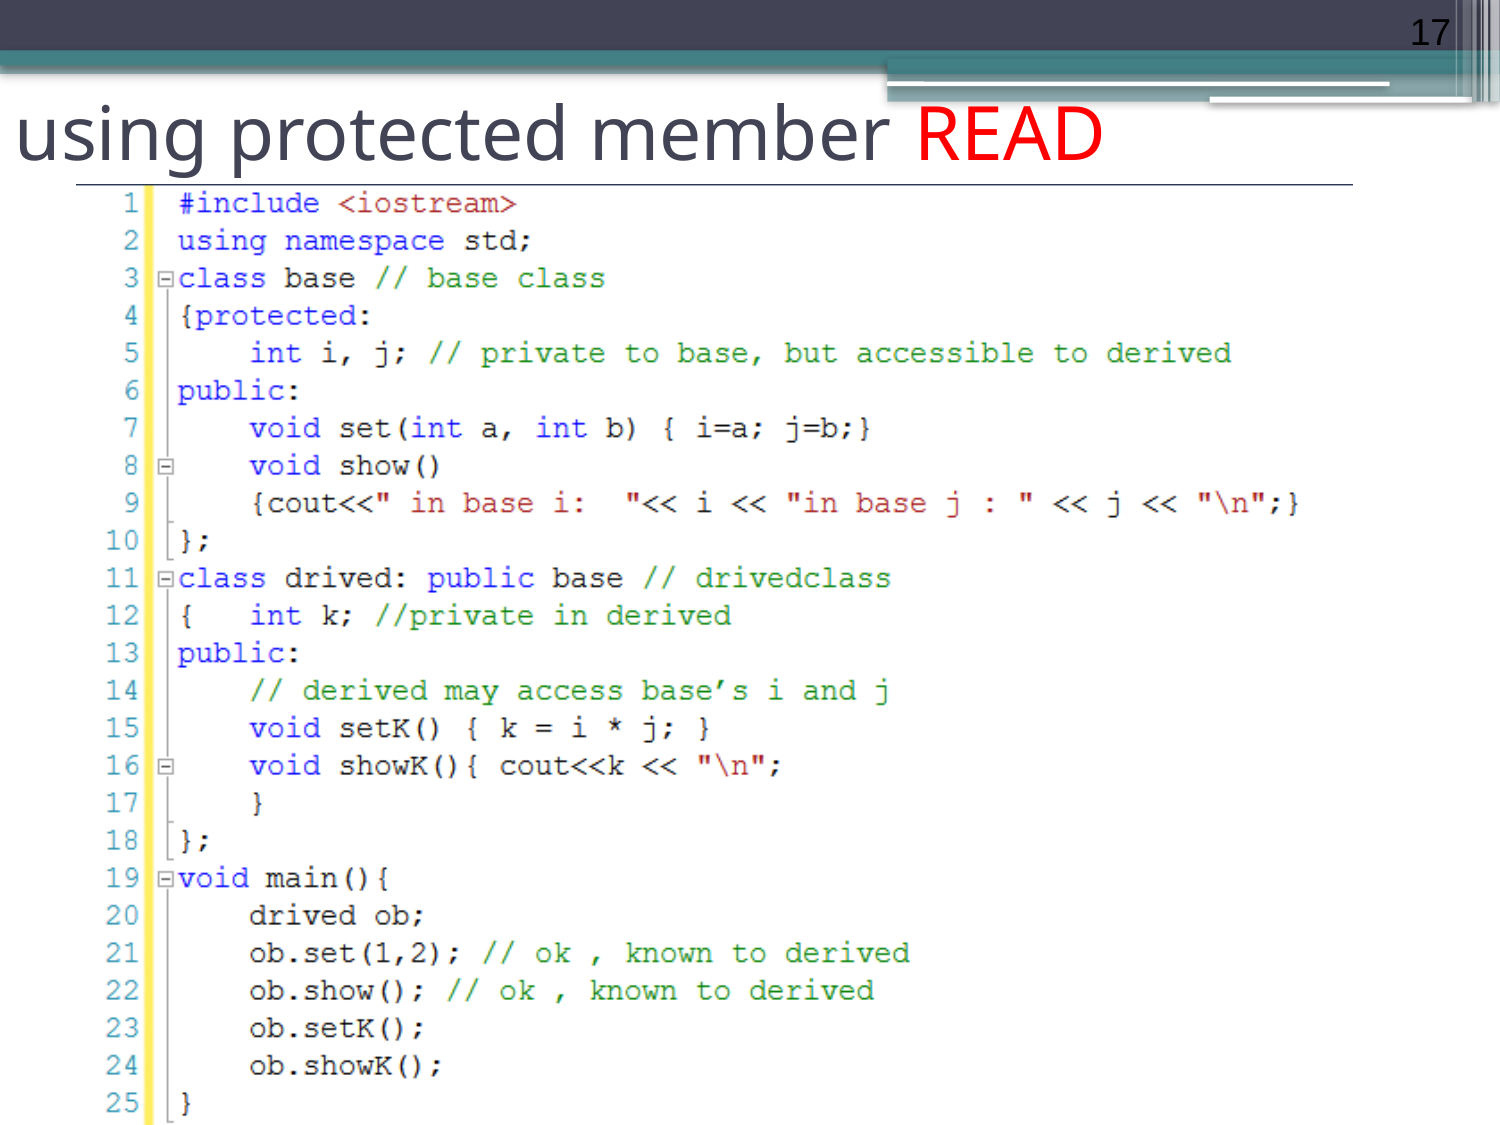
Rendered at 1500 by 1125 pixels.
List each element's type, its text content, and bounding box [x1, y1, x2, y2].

picture [76, 184, 1353, 1125]
title using protected member READ [0, 42, 1350, 218]
slide_number 17 [1341, 0, 1466, 61]
